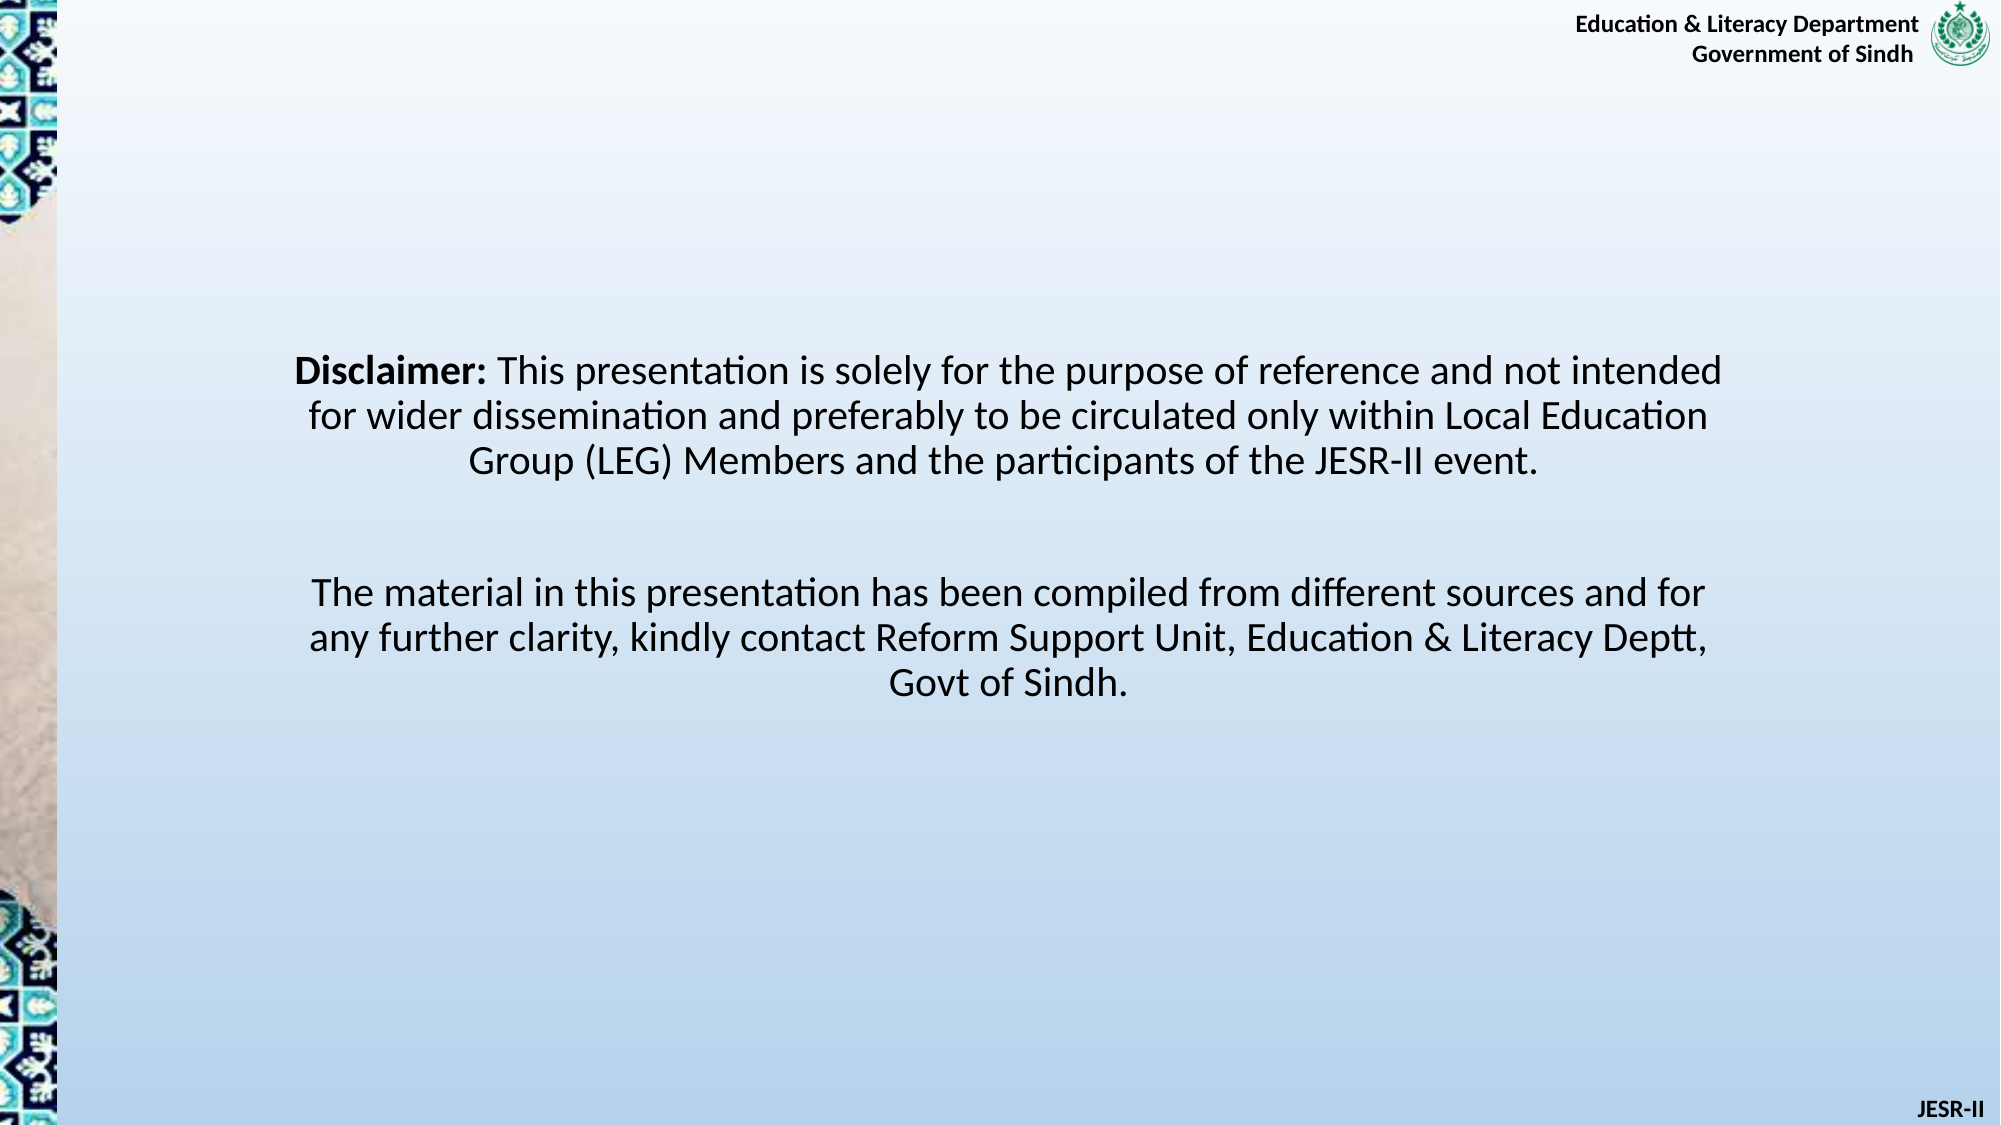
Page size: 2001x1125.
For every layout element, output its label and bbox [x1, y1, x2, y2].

text_box [0, 0, 2000, 1125]
